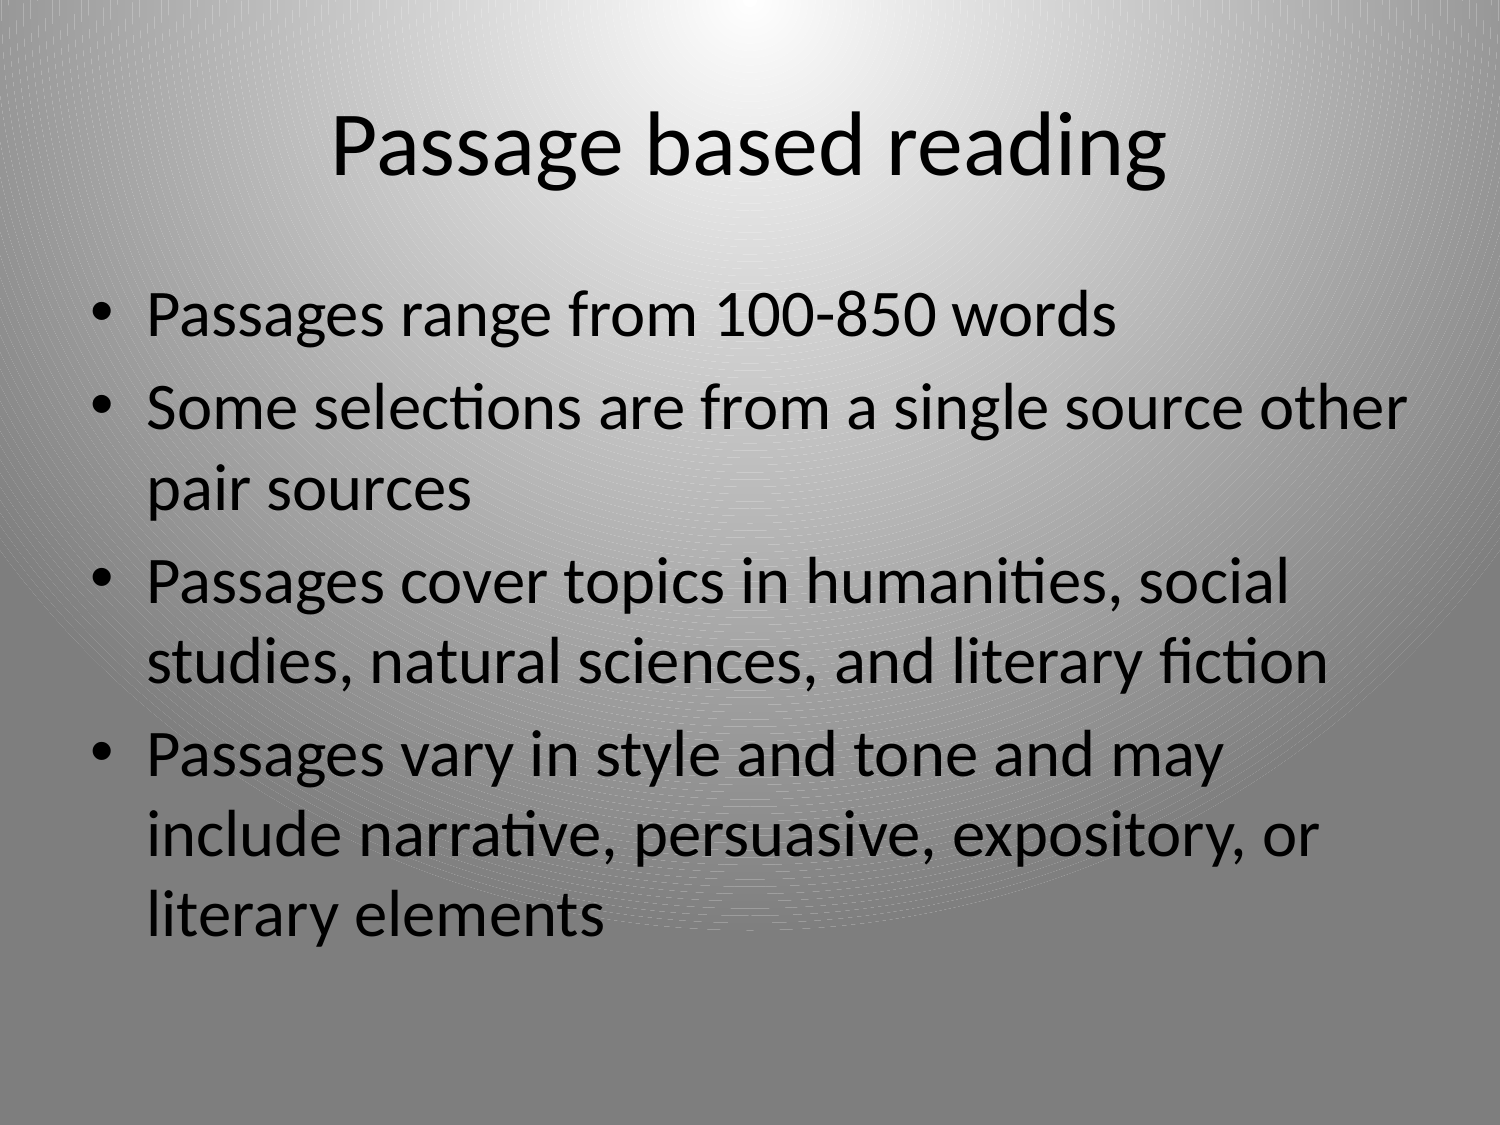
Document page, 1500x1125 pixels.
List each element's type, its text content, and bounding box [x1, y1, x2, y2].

title Passage based reading [75, 45, 1425, 233]
list Passages range from 100-850 words Some selections are from a single source other pair sources Passages cover topics in humanities, social studies, natural sciences, and literary fiction Passages vary in style and tone and may include narrative, persuasive, expository, or literary elements [75, 262, 1425, 1005]
